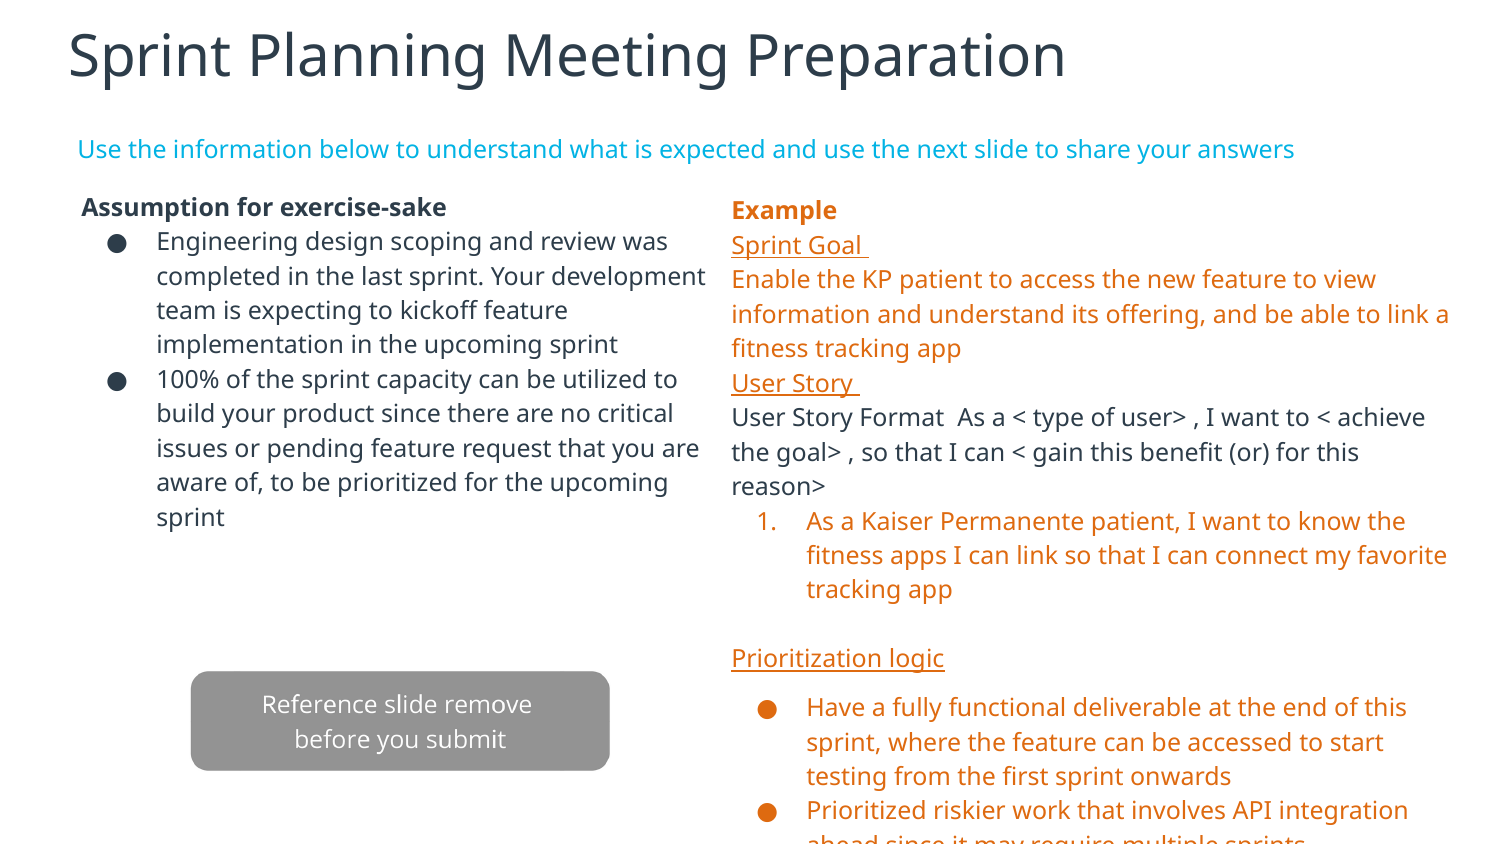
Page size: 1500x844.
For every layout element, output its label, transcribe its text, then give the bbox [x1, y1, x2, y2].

text_box Use the information below to understand what is expected and use the next slide to share your answers [62, 113, 1413, 156]
picture [187, 667, 613, 774]
list Assumption for exercise-sake Engineering design scoping and review was completed in the last sprint. Your development team is expecting to kickoff feature implementation in the upcoming sprint 100% of the sprint capacity can be utilized to build your product since there are no critical issues or pending feature request that you are aware of, to be prioritized for the upcoming sprint [75, 181, 716, 736]
title Sprint Planning Meeting Preparation [62, 12, 1413, 111]
text_box Example Sprint Goal Enable the KP patient to access the new feature to view information and understand its offering, and be able to link a fitness tracking app User Story User Story Format As a < type of user> , I want to < achieve the goal> , so that I can < gain this benefit (or) for this reason> As a Kaiser Permanente patient, I want to know the fitness apps I can link so that I can connect my favorite tracking app Prioritization logic Have a fully functional deliverable at the end of this sprint, where the feature can be accessed to start testing from the first sprint onwards Prioritized riskier work that involves API integration ahead since it may require multiple sprints [716, 175, 1475, 826]
